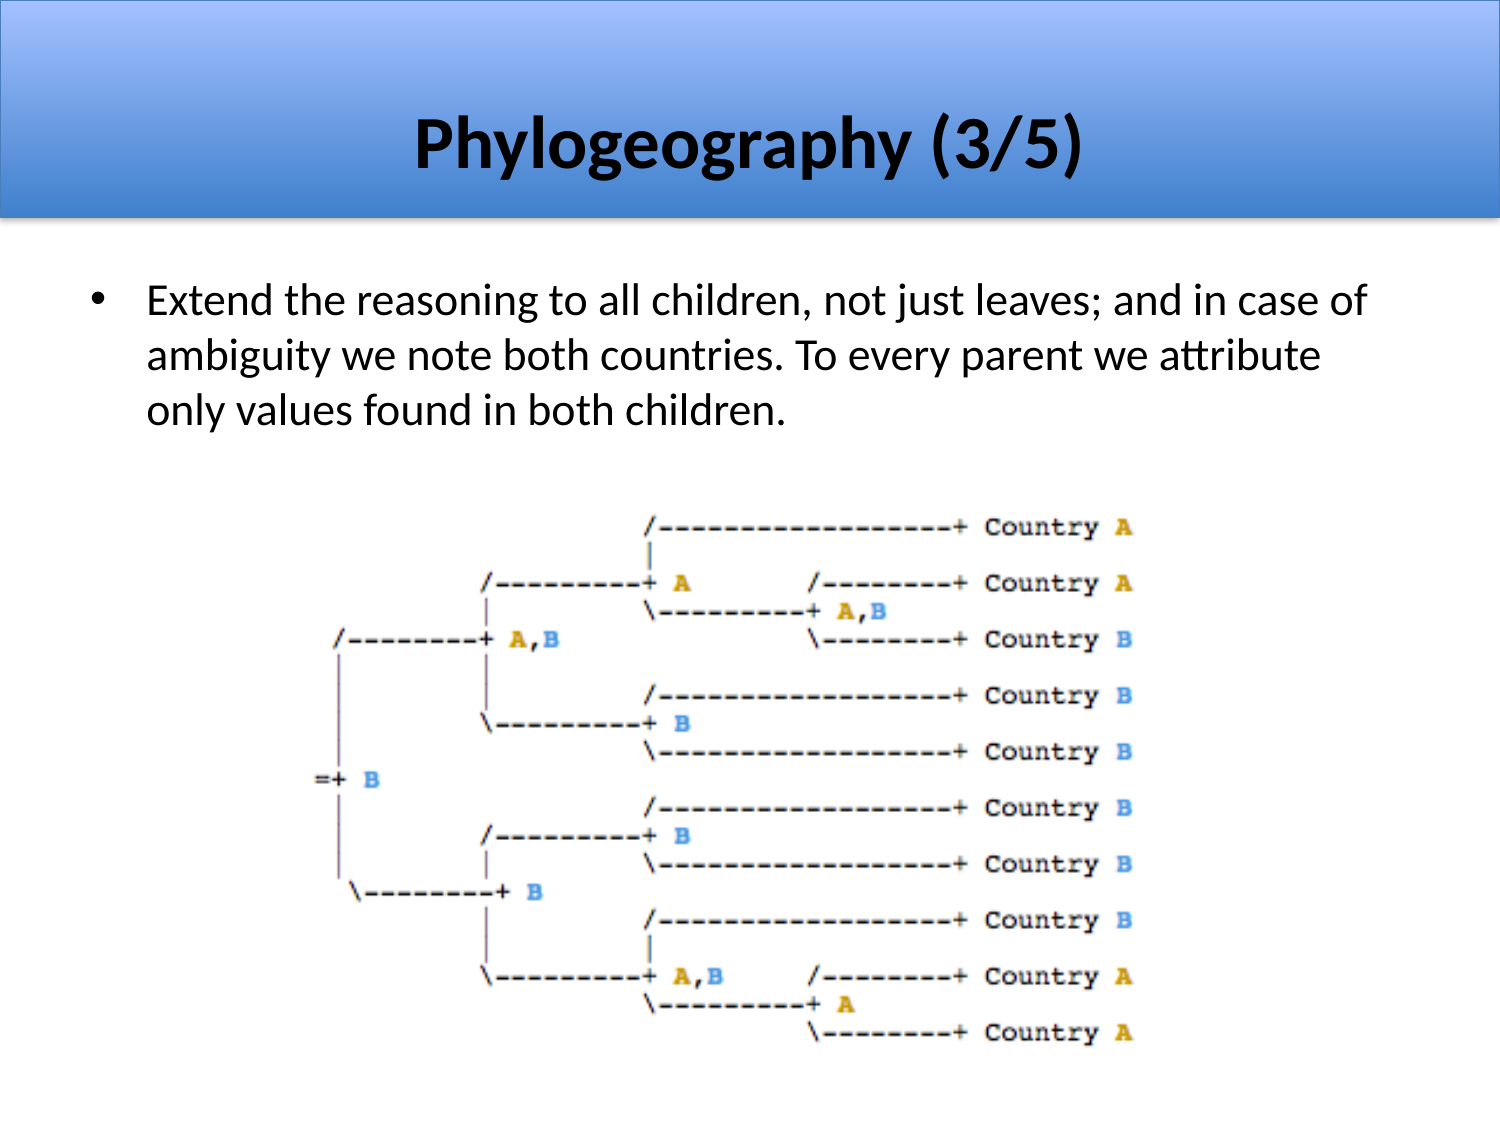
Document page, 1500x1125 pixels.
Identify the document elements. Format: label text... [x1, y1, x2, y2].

picture [282, 489, 1165, 1068]
list Extend the reasoning to all children, not just leaves; and in case of ambiguity we note both countries. To every parent we attribute only values found in both children. [75, 262, 1425, 478]
title Phylogeography (3/5) [75, 45, 1425, 233]
